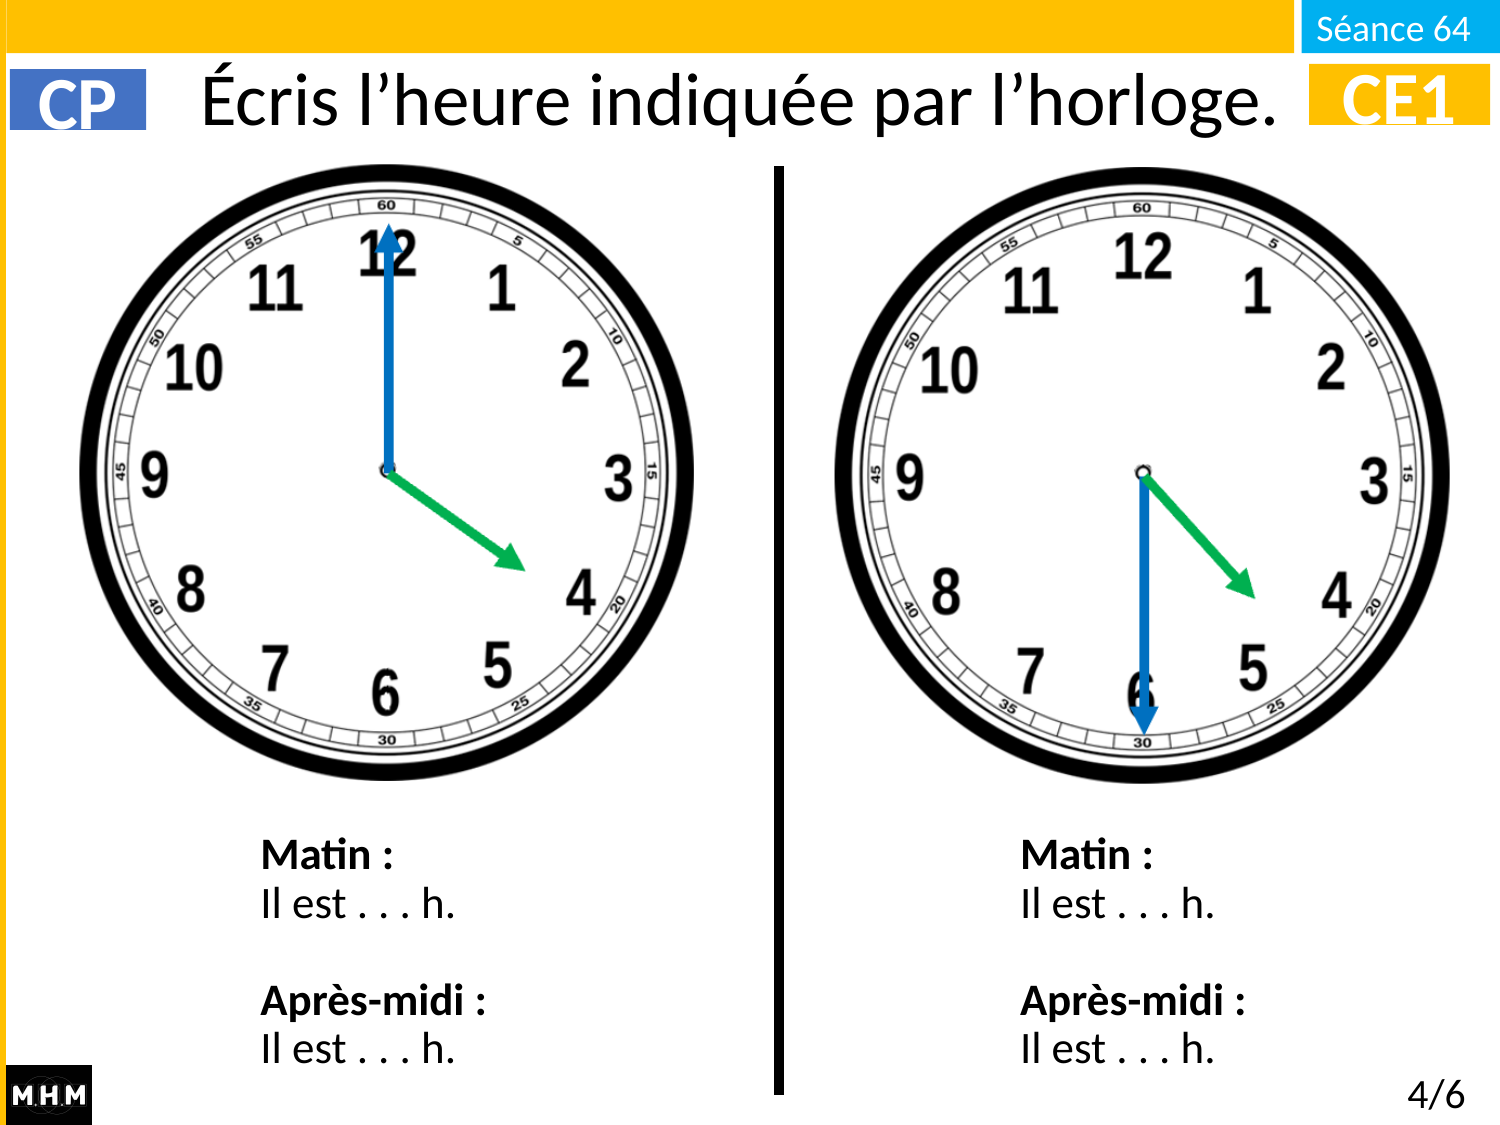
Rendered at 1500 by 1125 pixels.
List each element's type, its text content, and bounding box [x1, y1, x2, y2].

picture [48, 147, 721, 807]
text_box CP [9, 68, 147, 131]
picture [6, 1065, 92, 1125]
text_box Matin : Il est . . . h. Après-midi : Il est . . . h. [245, 822, 598, 1082]
picture [814, 153, 1479, 813]
text_box CE1 [1308, 63, 1491, 126]
list 4/6 [1373, 1064, 1500, 1125]
text_box Matin : Il est . . . h. Après-midi : Il est . . . h. [1005, 822, 1358, 1082]
title Écris l’heure indiquée par l’horloge. [185, 51, 1479, 151]
